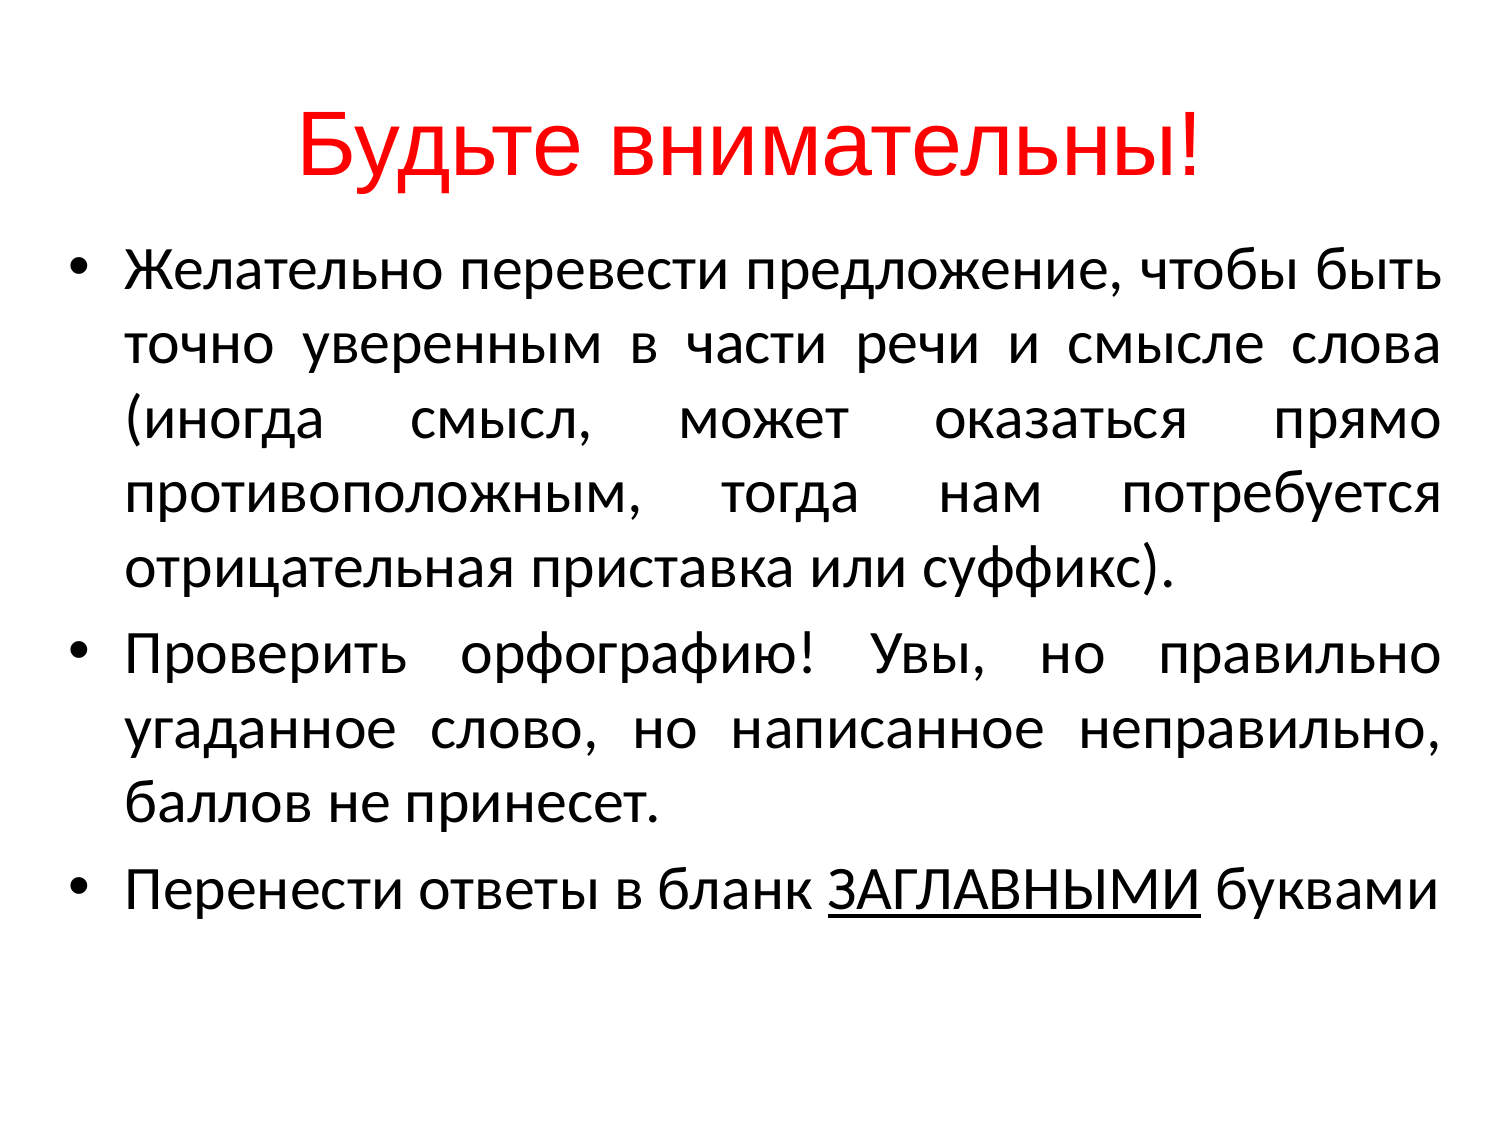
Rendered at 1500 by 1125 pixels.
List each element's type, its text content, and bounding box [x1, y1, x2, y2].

title Будьте внимательны! [75, 45, 1425, 219]
list Желательно перевести предложение, чтобы быть точно уверенным в части речи и смысле слова (иногда смысл, может оказаться прямо противоположным, тогда нам потребуется отрицательная приставка или суффикс). Проверить орфографию! Увы, но правильно угаданное слово, но написанное неправильно, баллов не принесет. Перенести ответы в бланк ЗАГЛАВНЫМИ буквами [53, 219, 1459, 1005]
